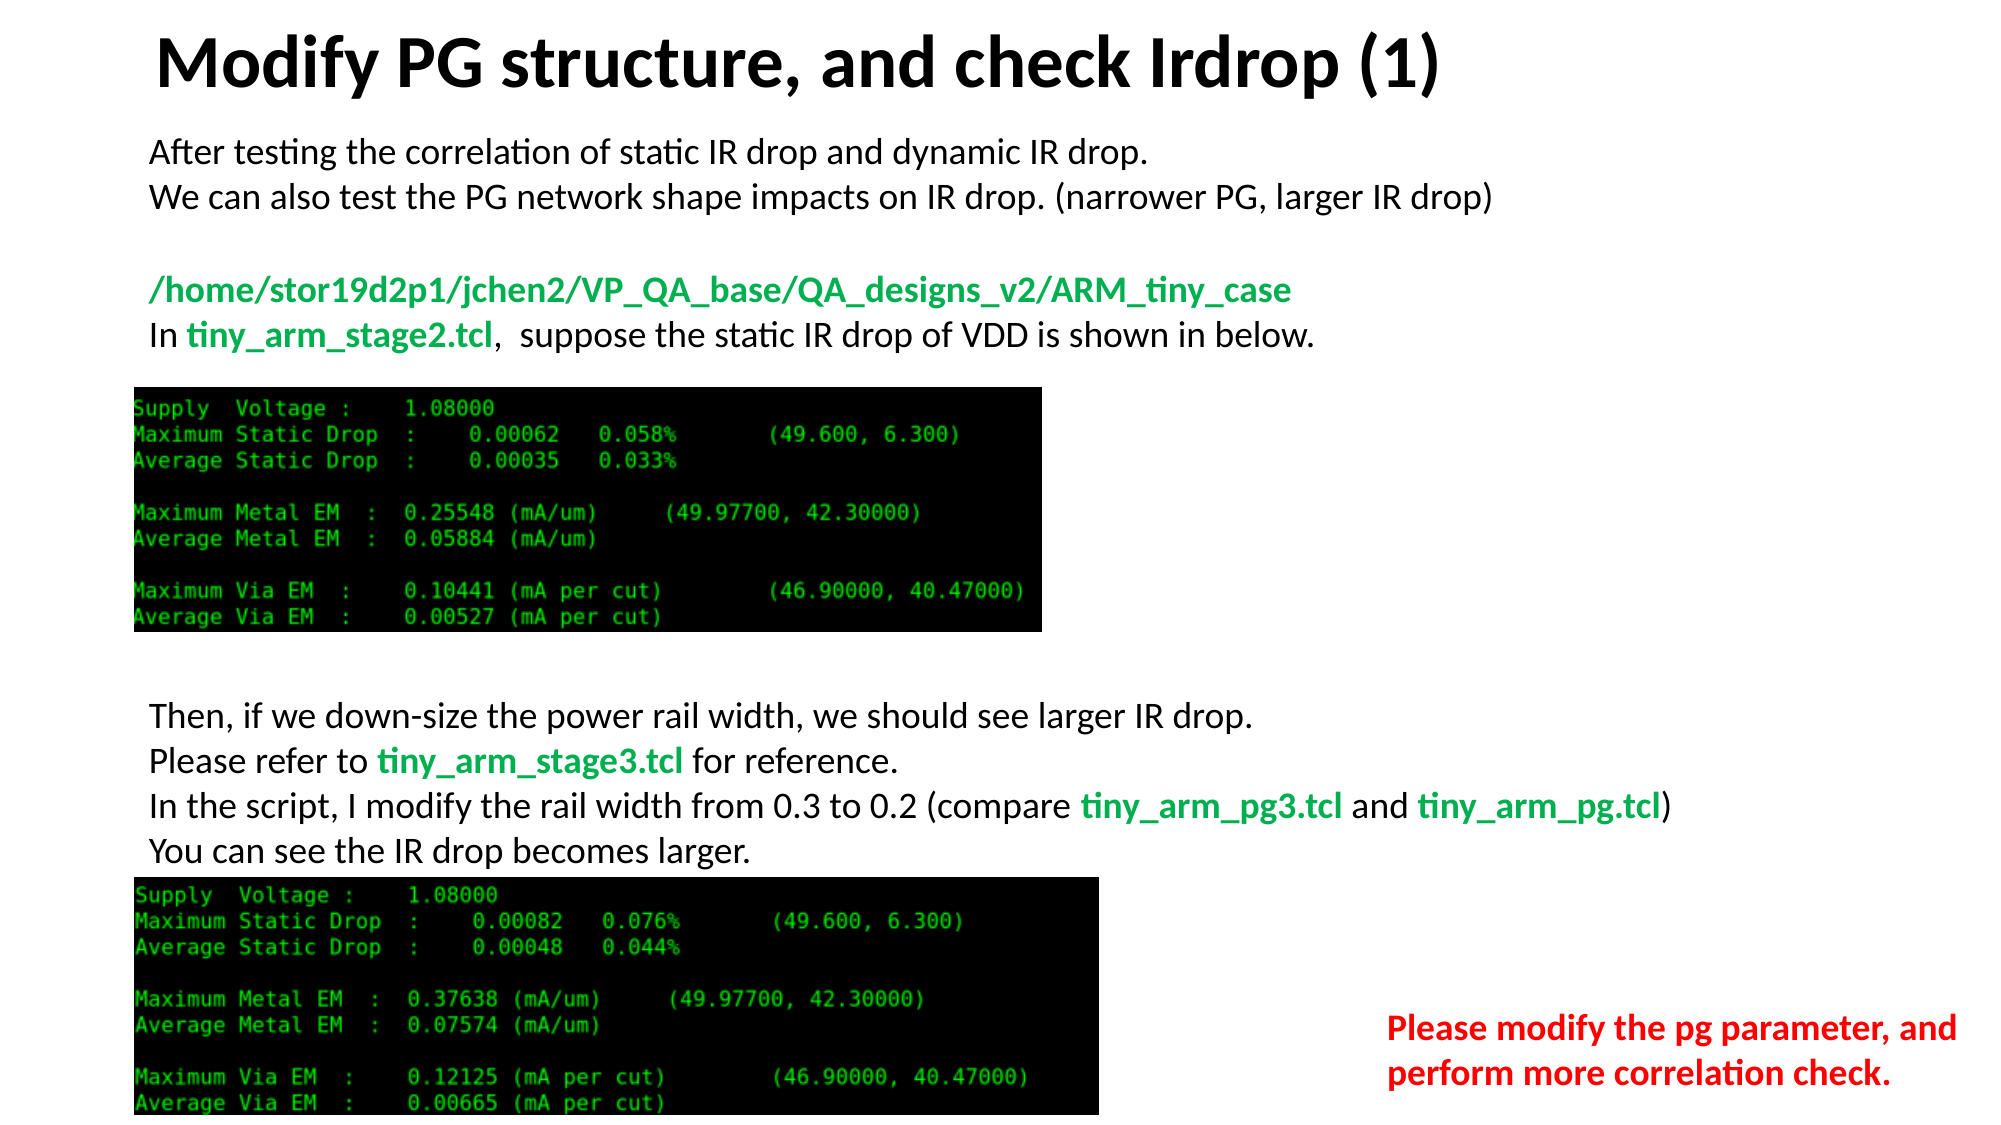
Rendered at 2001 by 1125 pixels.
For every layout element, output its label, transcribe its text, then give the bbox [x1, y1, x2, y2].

text_box Please modify the pg parameter, and perform more correlation check. [1372, 995, 1983, 1101]
text_box Modify PG structure, and check Irdrop (1) [141, 4, 1459, 110]
picture [134, 387, 1042, 632]
text_box Then, if we down-size the power rail width, we should see larger IR drop. Please refer to tiny_arm_stage3.tcl for reference. In the script, I modify the rail width from 0.3 to 0.2 (compare tiny_arm_pg3.tcl and tiny_arm_pg.tcl) You can see the IR drop becomes larger. [134, 684, 1803, 879]
text_box /home/stor19d2p1/jchen2/VP_QA_base/QA_designs_v2/ARM_tiny_case In tiny_arm_stage2.tcl, suppose the static IR drop of VDD is shown in below. [134, 258, 1498, 363]
text_box After testing the correlation of static IR drop and dynamic IR drop. We can also test the PG network shape impacts on IR drop. (narrower PG, larger IR drop) [134, 119, 1678, 225]
picture [134, 877, 1099, 1115]
